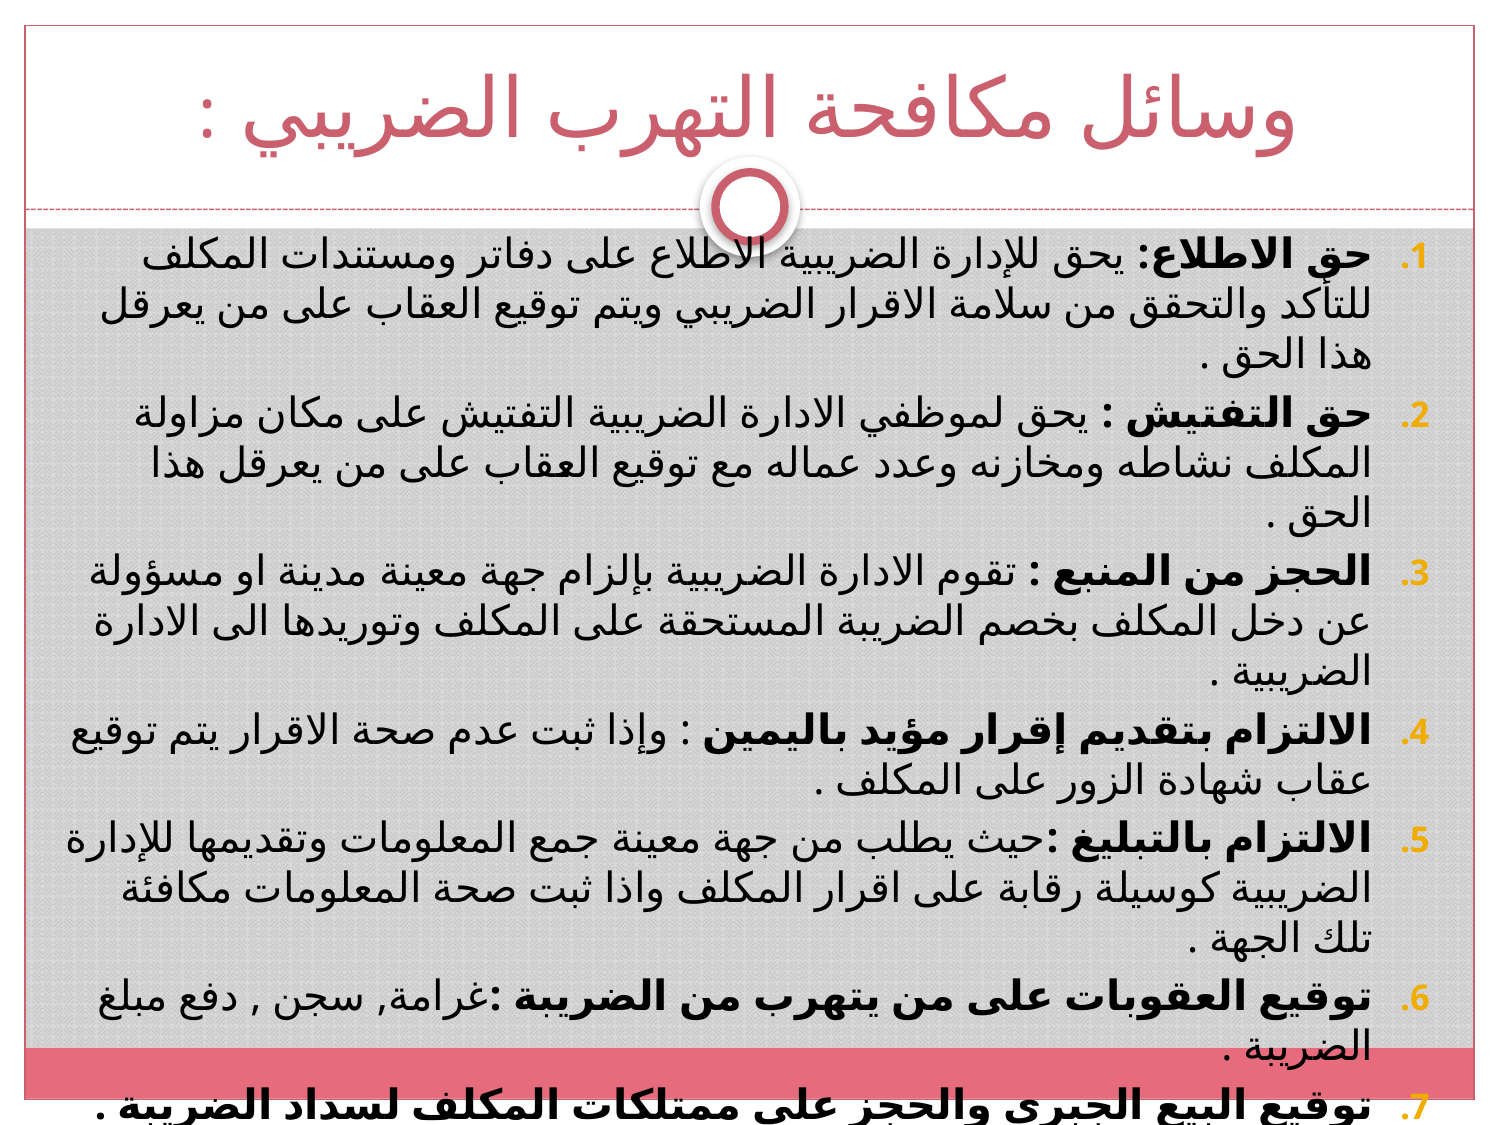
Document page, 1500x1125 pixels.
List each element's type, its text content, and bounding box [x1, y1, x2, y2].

title وسائل مكافحة التهرب الضريبي : [49, 37, 1450, 162]
list حق الاطلاع: يحق للإدارة الضريبية الاطلاع على دفاتر ومستندات المكلف للتأكد والتحقق من سلامة الاقرار الضريبي ويتم توقيع العقاب على من يعرقل هذا الحق . حق التفتيش : يحق لموظفي الادارة الضريبية التفتيش على مكان مزاولة المكلف نشاطه ومخازنه وعدد عماله مع توقيع العقاب على من يعرقل هذا الحق . الحجز من المنبع : تقوم الادارة الضريبية بإلزام جهة معينة مدينة او مسؤولة عن دخل المكلف بخصم الضريبة المستحقة على المكلف وتوريدها الى الادارة الضريبية . الالتزام بتقديم إقرار مؤيد باليمين : وإذا ثبت عدم صحة الاقرار يتم توقيع عقاب شهادة الزور على المكلف . الالتزام بالتبليغ :حيث يطلب من جهة معينة جمع المعلومات وتقديمها للإدارة الضريبية كوسيلة رقابة على اقرار المكلف واذا ثبت صحة المعلومات مكافئة تلك الجهة . توقيع العقوبات على من يتهرب من الضريبة :غرامة, سجن , دفع مبلغ الضريبة . توقيع البيع الجبري والحجز على ممتلكات المكلف لسداد الضريبة . الحد من الاسباب المؤدية الى التهرب الضريبي : مثل عدم رفع اسعار الضرائب مما يرفع معها العبء على المكلف او مثل زيادة الوعي بدور الضريبة في تخطيط نفقات الدولة . الواقعة المنشئة للضريبة. [49, 219, 1445, 1005]
